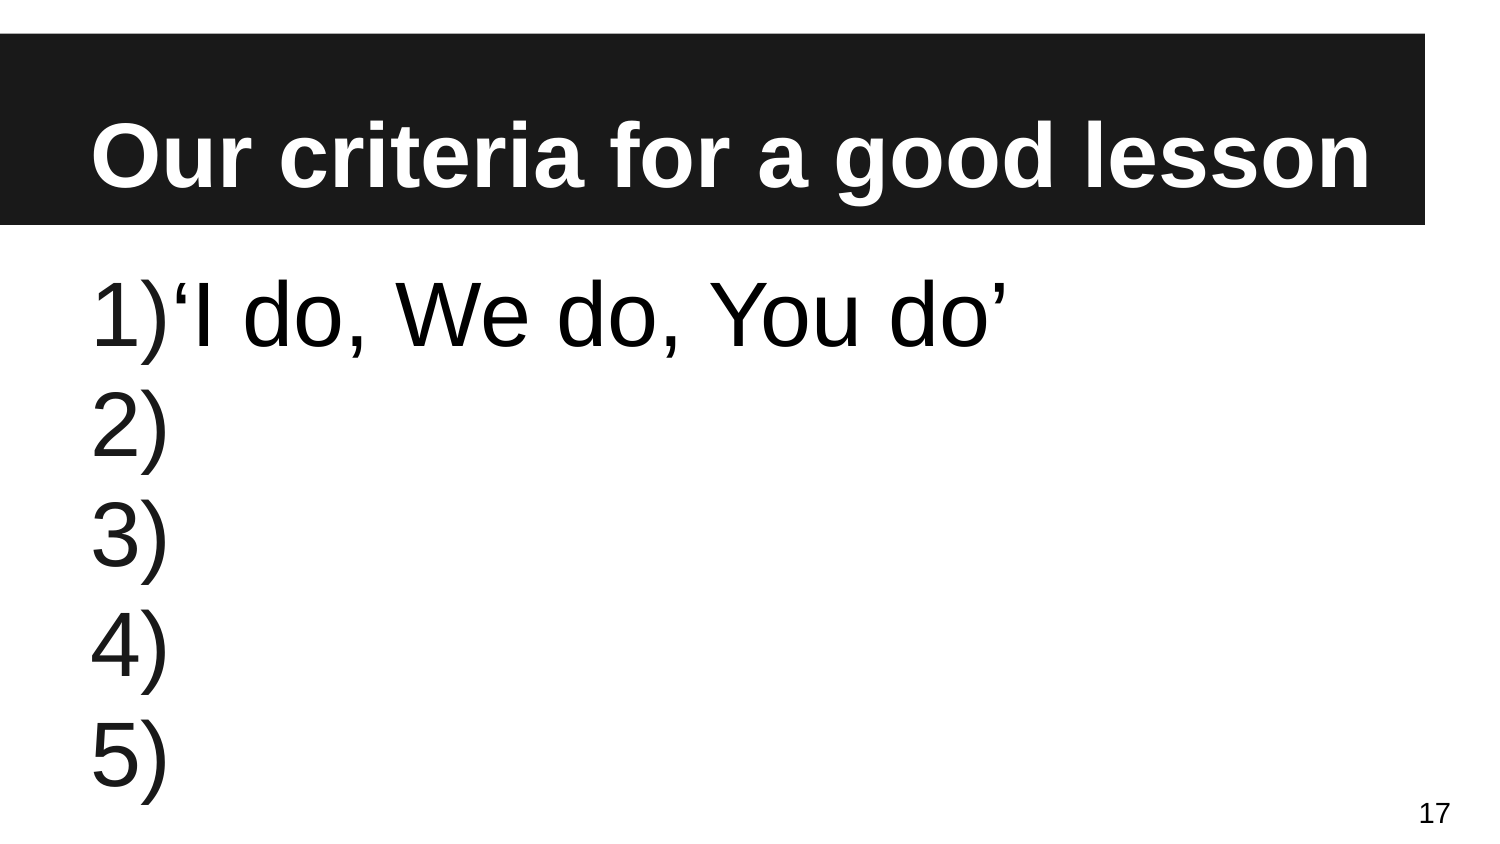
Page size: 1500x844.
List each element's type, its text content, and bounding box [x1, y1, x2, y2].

list ‘I do, We do, You do’ D D D D [75, 239, 1425, 808]
title Our criteria for a good lesson [75, 33, 1425, 221]
slide_number 17 [1403, 779, 1494, 844]
